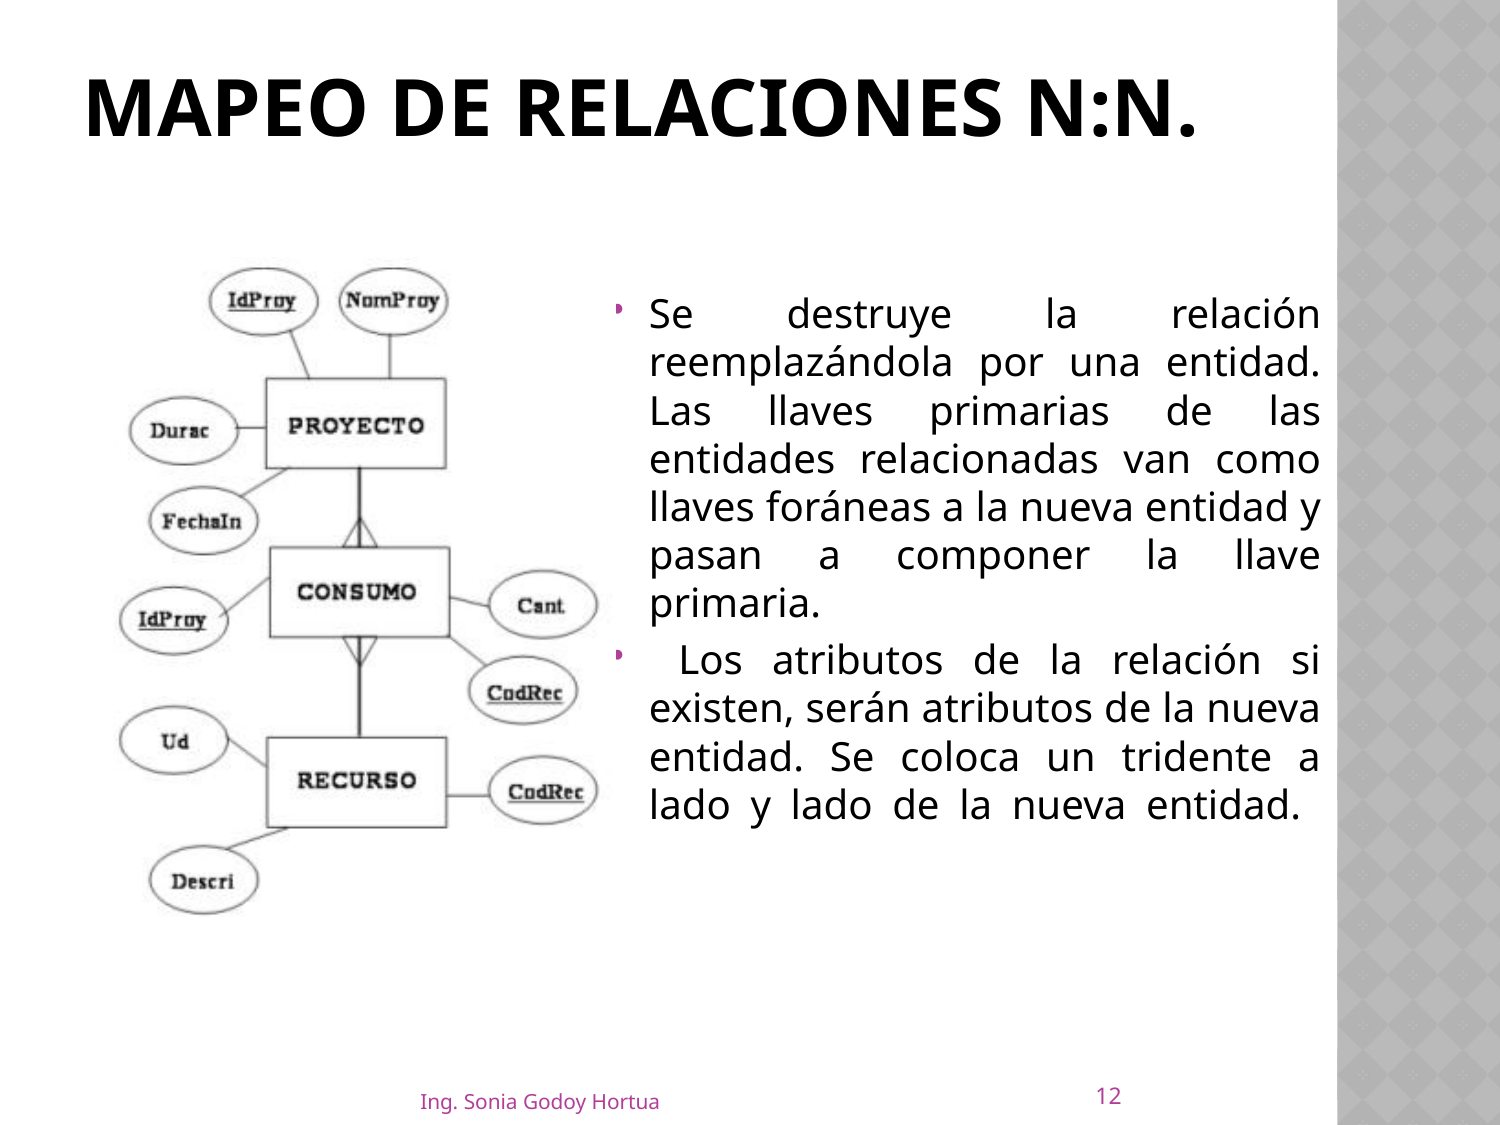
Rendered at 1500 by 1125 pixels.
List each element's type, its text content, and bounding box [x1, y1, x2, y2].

title Mapeo de relaciones n:n. [75, 52, 1263, 153]
list Se destruye la relación reemplazándola por una entidad. Las llaves primarias de las entidades relacionadas van como llaves foráneas a la nueva entidad y pasan a componer la llave primaria. Los atributos de la relación si existen, serán atributos de la nueva entidad. Se coloca un tridente a lado y lado de la nueva entidad. [597, 281, 1336, 938]
picture [69, 257, 617, 927]
slide_number 12 [1025, 1075, 1122, 1113]
footer Ing. Sonia Godoy Hortua [75, 1075, 675, 1114]
